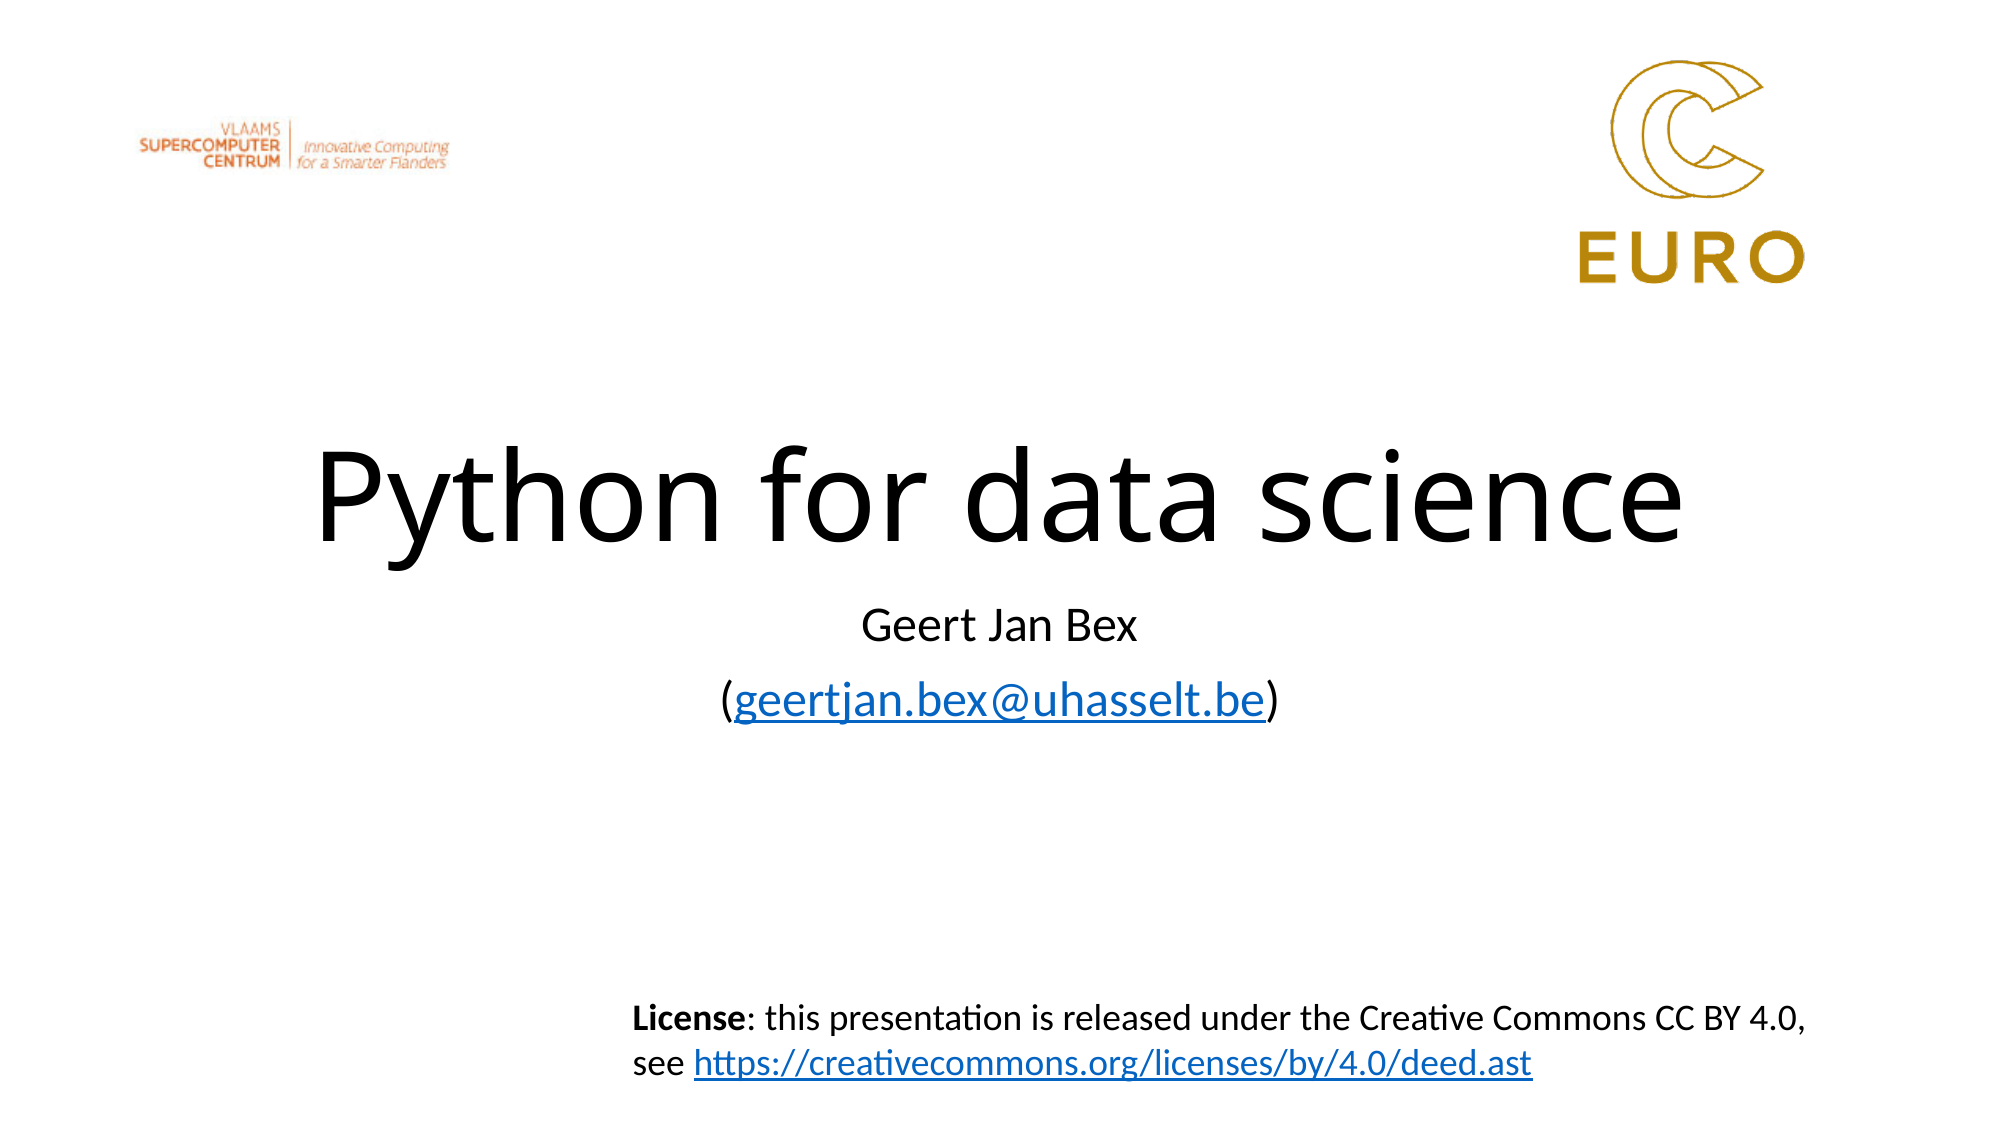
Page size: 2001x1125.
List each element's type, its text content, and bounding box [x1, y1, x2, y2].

picture [1563, 52, 1815, 286]
subtitle Geert Jan Bex (geertjan.bex@uhasselt.be) [249, 590, 1750, 863]
text_box License: this presentation is released under the Creative Commons CC BY 4.0, see https://creativecommons.org/licenses/by/4.0/deed.ast [617, 985, 1823, 1091]
title Python for data science [249, 184, 1750, 576]
picture [123, 116, 467, 175]
